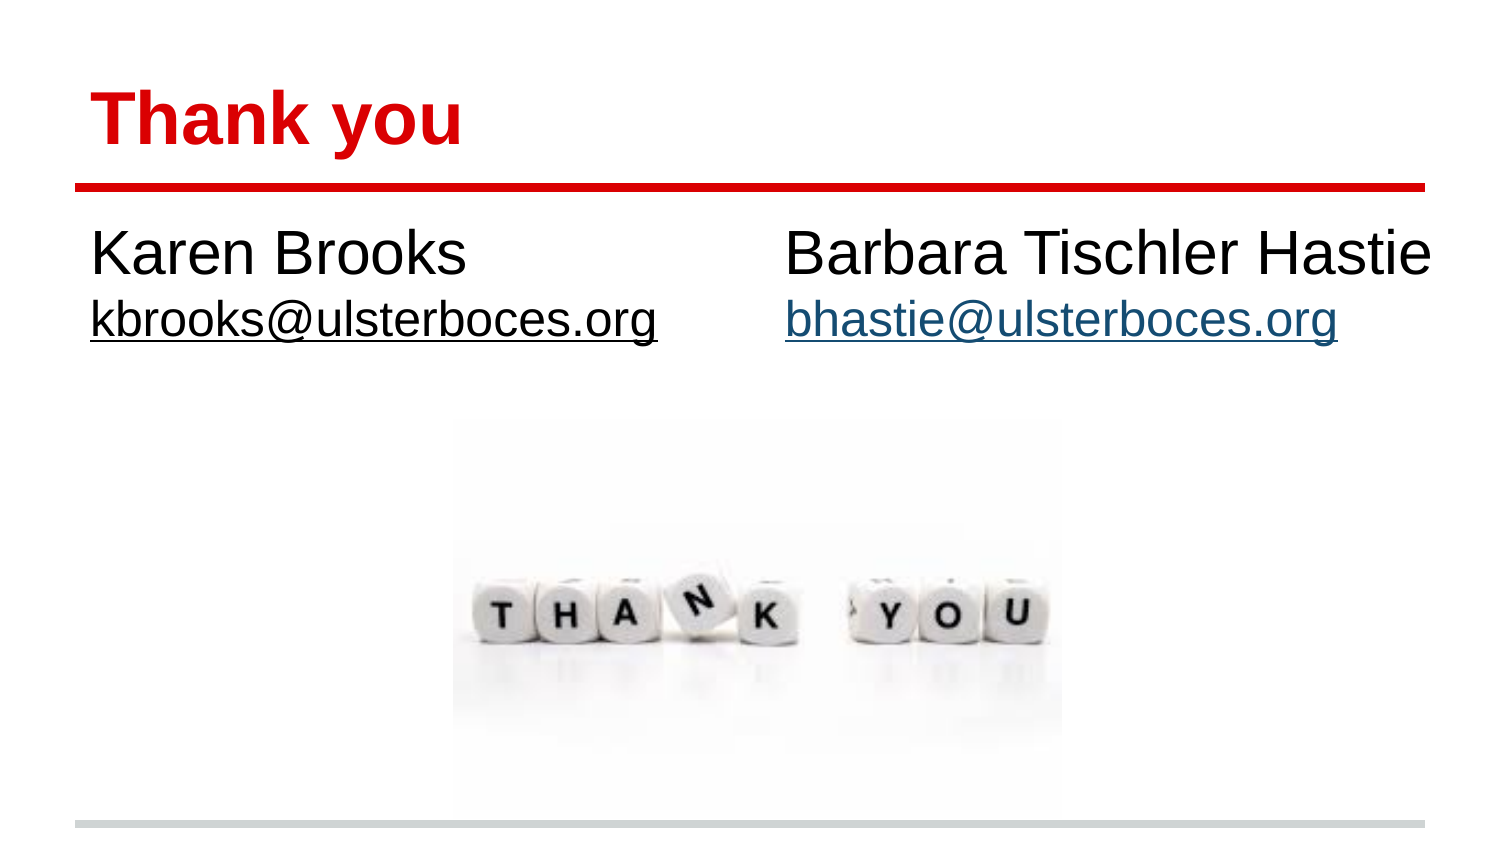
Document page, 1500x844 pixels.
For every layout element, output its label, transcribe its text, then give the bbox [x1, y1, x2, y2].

list Barbara Tischler Hastie bhastie@ulsterboces.org [769, 196, 1477, 808]
list Karen Brooks kbrooks@ulsterboces.org [75, 196, 731, 808]
picture [453, 419, 1062, 820]
title Thank you [75, 33, 1425, 175]
